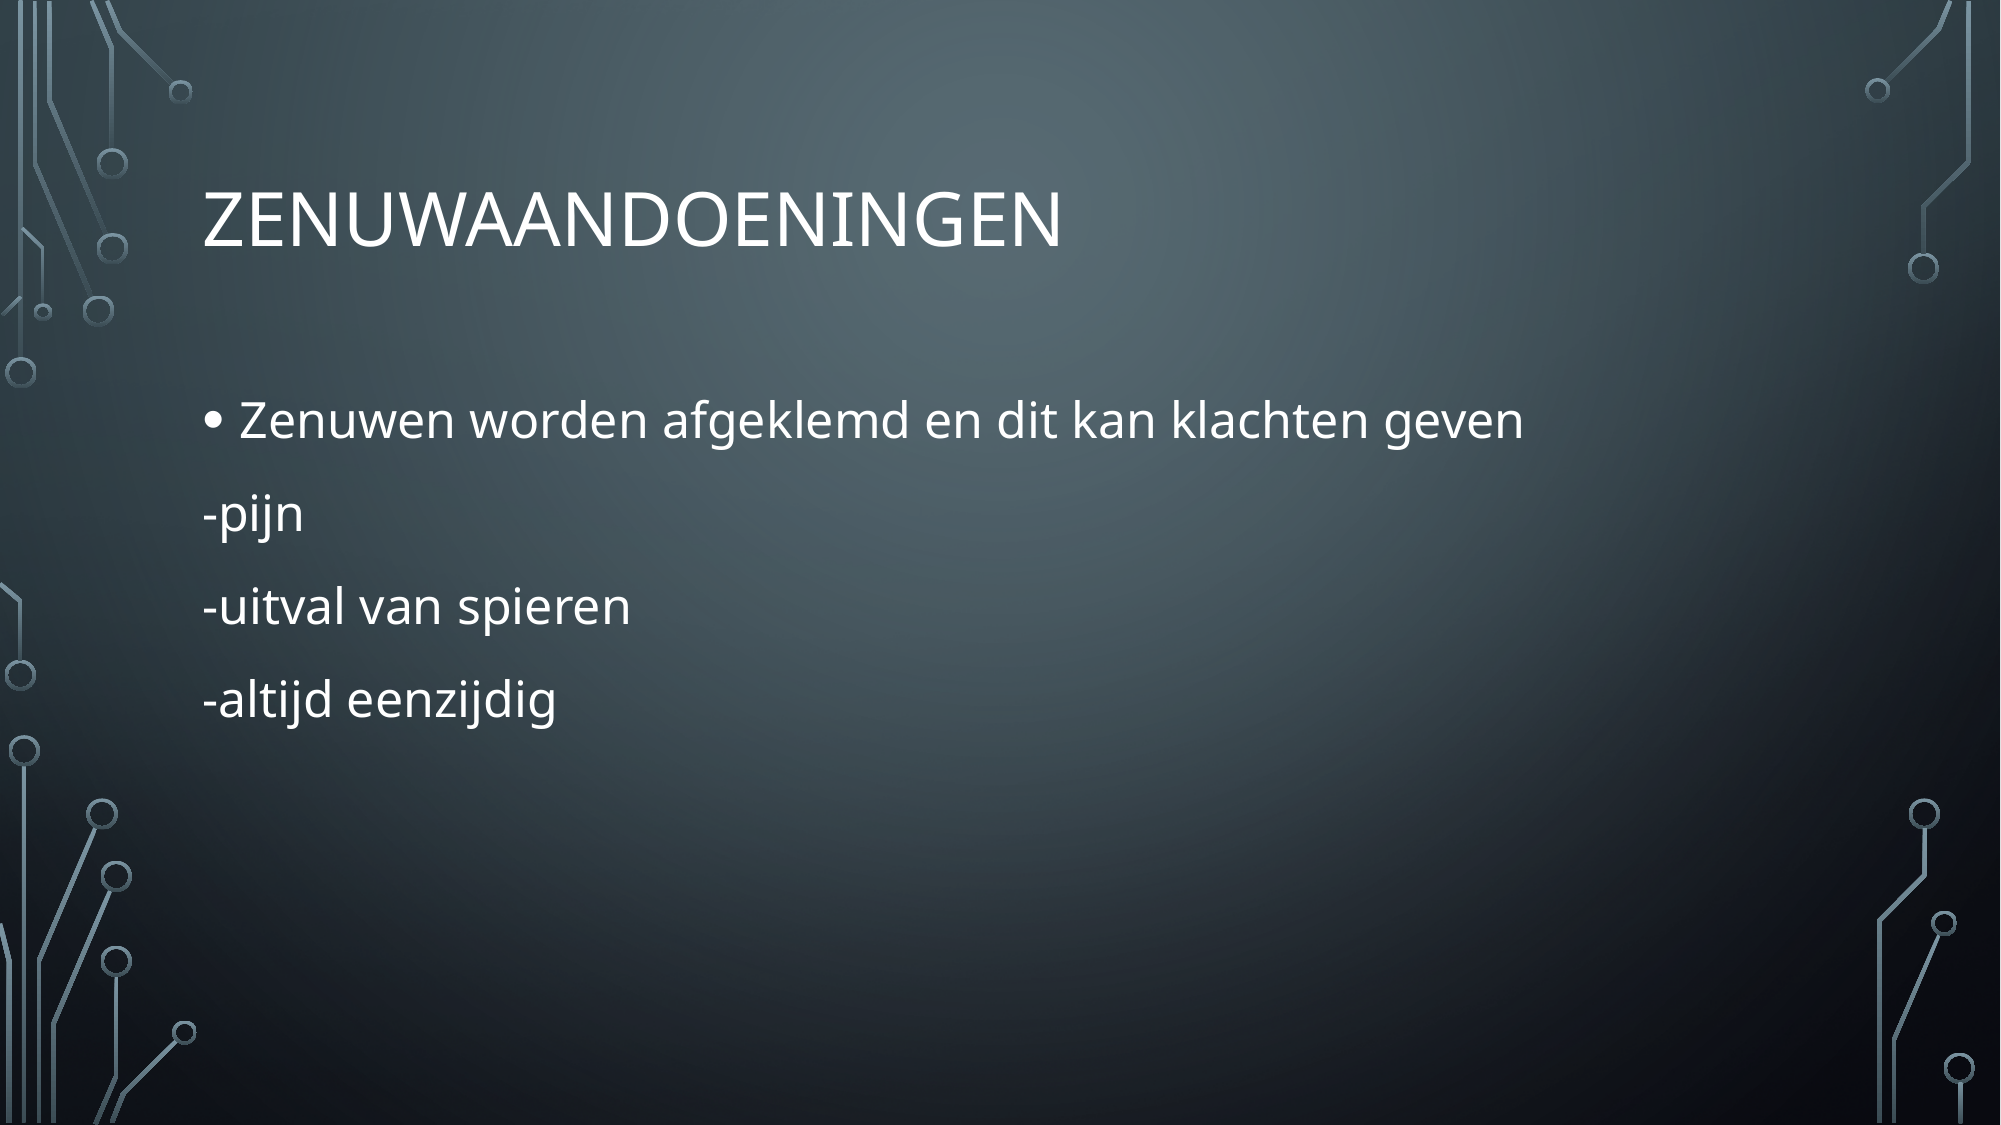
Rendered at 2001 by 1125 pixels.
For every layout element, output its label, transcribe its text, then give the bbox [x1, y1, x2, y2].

list Zenuwen worden afgeklemd en dit kan klachten geven -pijn -uitval van spieren -altijd eenzijdig [187, 369, 1813, 950]
title Zenuwaandoeningen [187, 101, 1813, 344]
